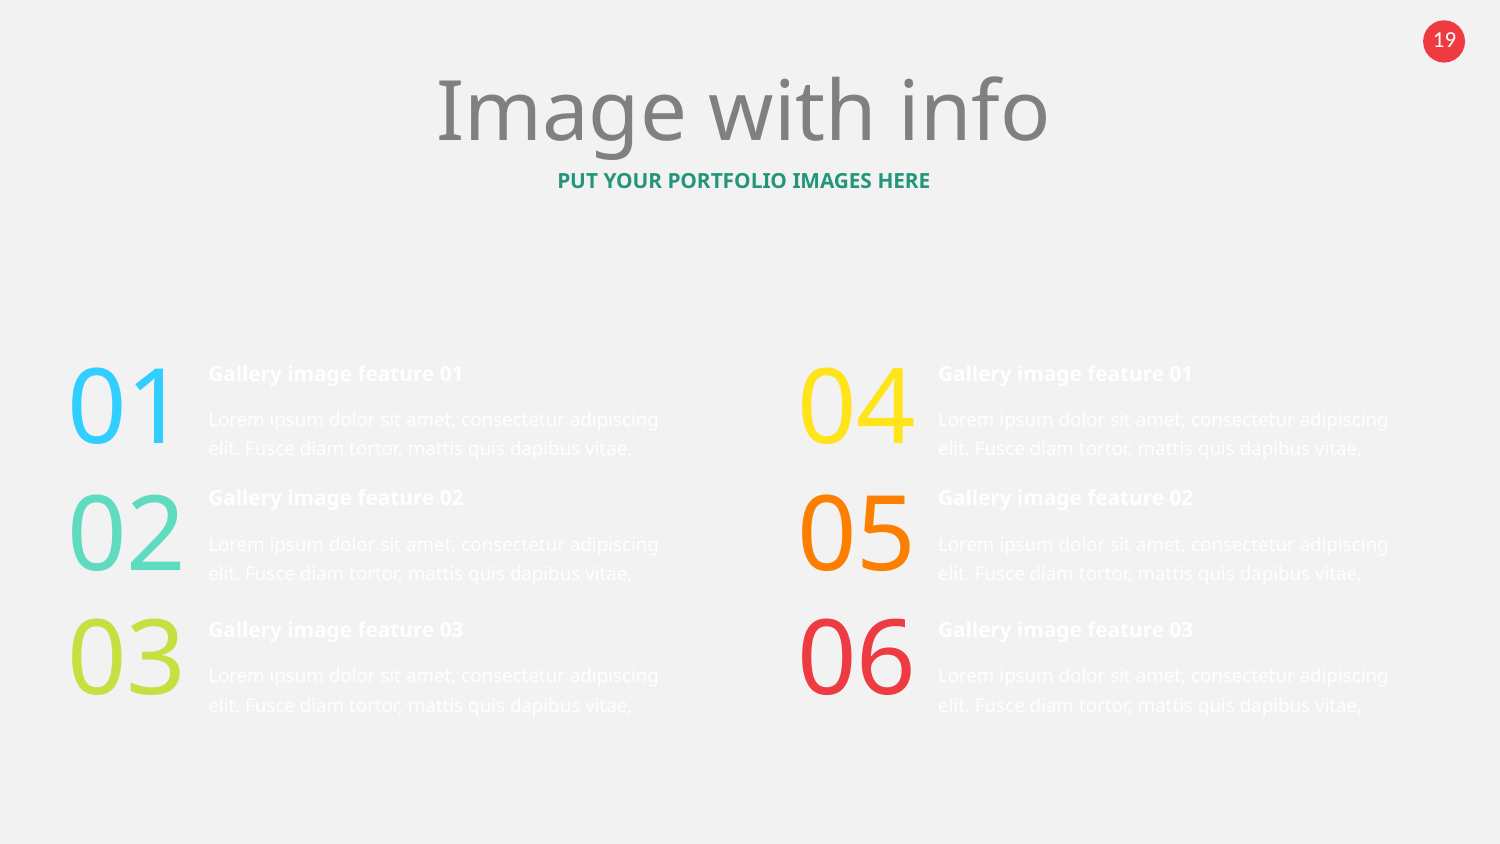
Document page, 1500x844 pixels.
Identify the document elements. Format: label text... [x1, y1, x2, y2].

picture [0, 230, 1500, 844]
list PUT YOUR PORTFOLIO IMAGES HERE [409, 163, 1093, 200]
list Image with info [409, 61, 1093, 156]
